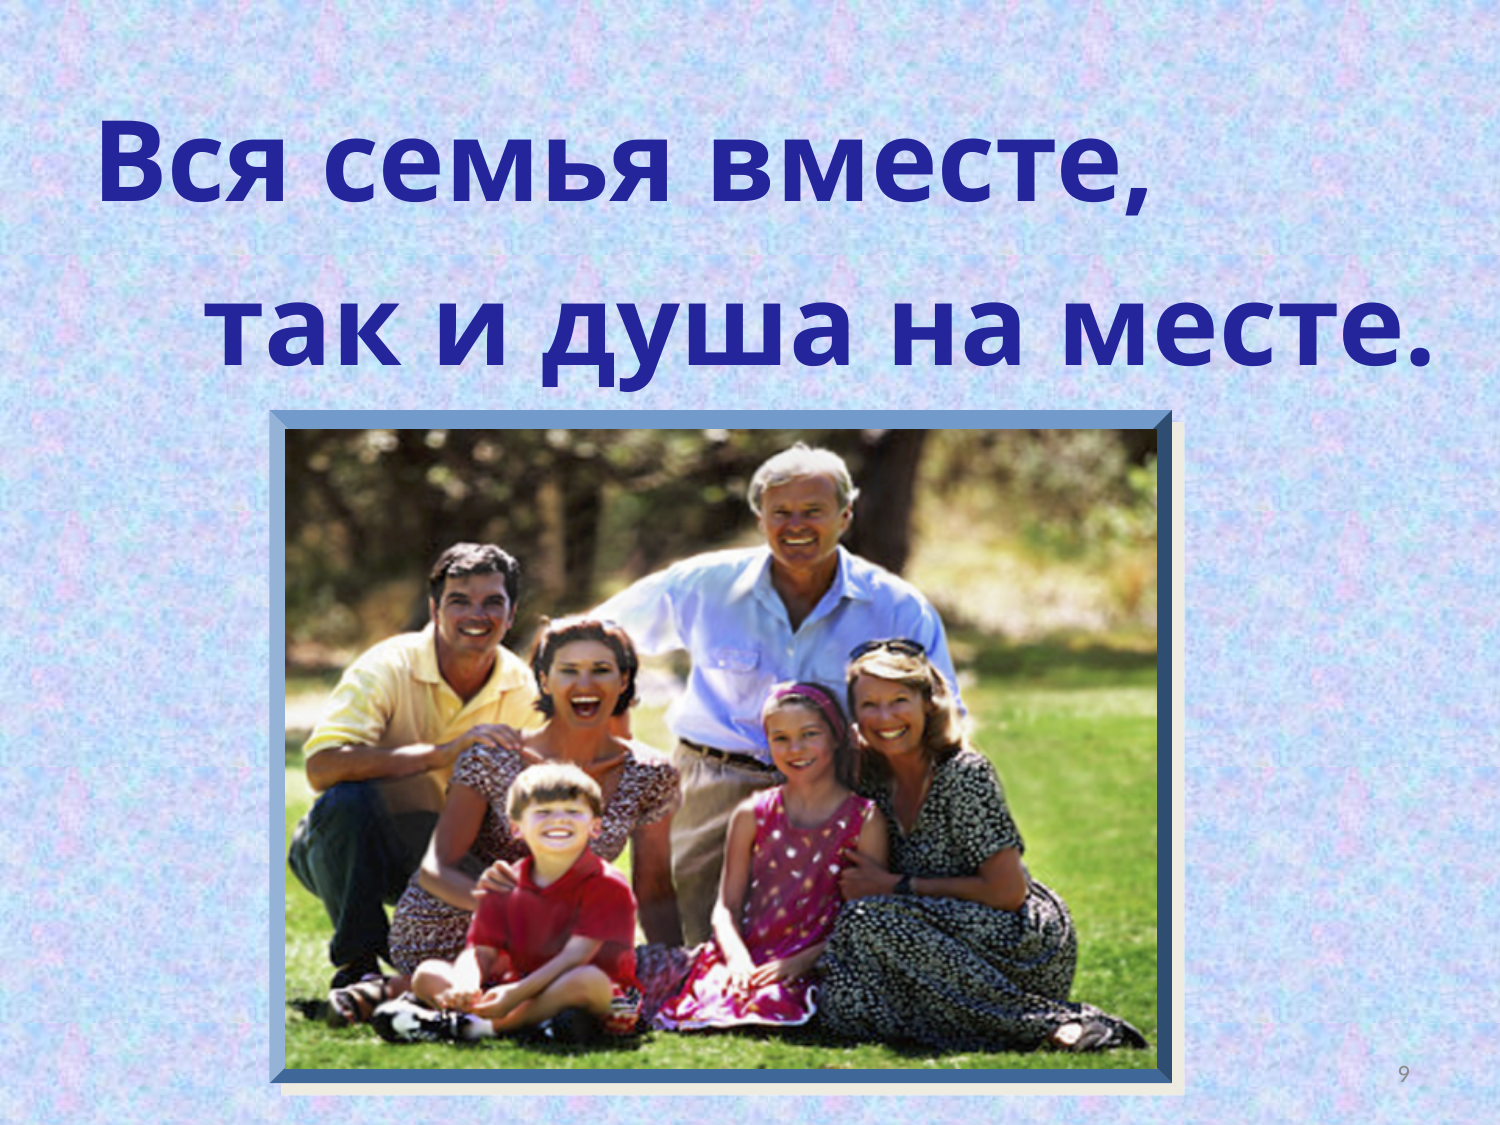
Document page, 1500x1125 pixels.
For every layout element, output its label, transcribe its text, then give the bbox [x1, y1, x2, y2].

slide_number 9 [1074, 1042, 1425, 1103]
text_box Вся семья вместе, [77, 81, 1200, 232]
picture [0, 0, 1500, 1125]
text_box так и душа на месте. [187, 246, 1500, 396]
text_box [269, 409, 1173, 1084]
